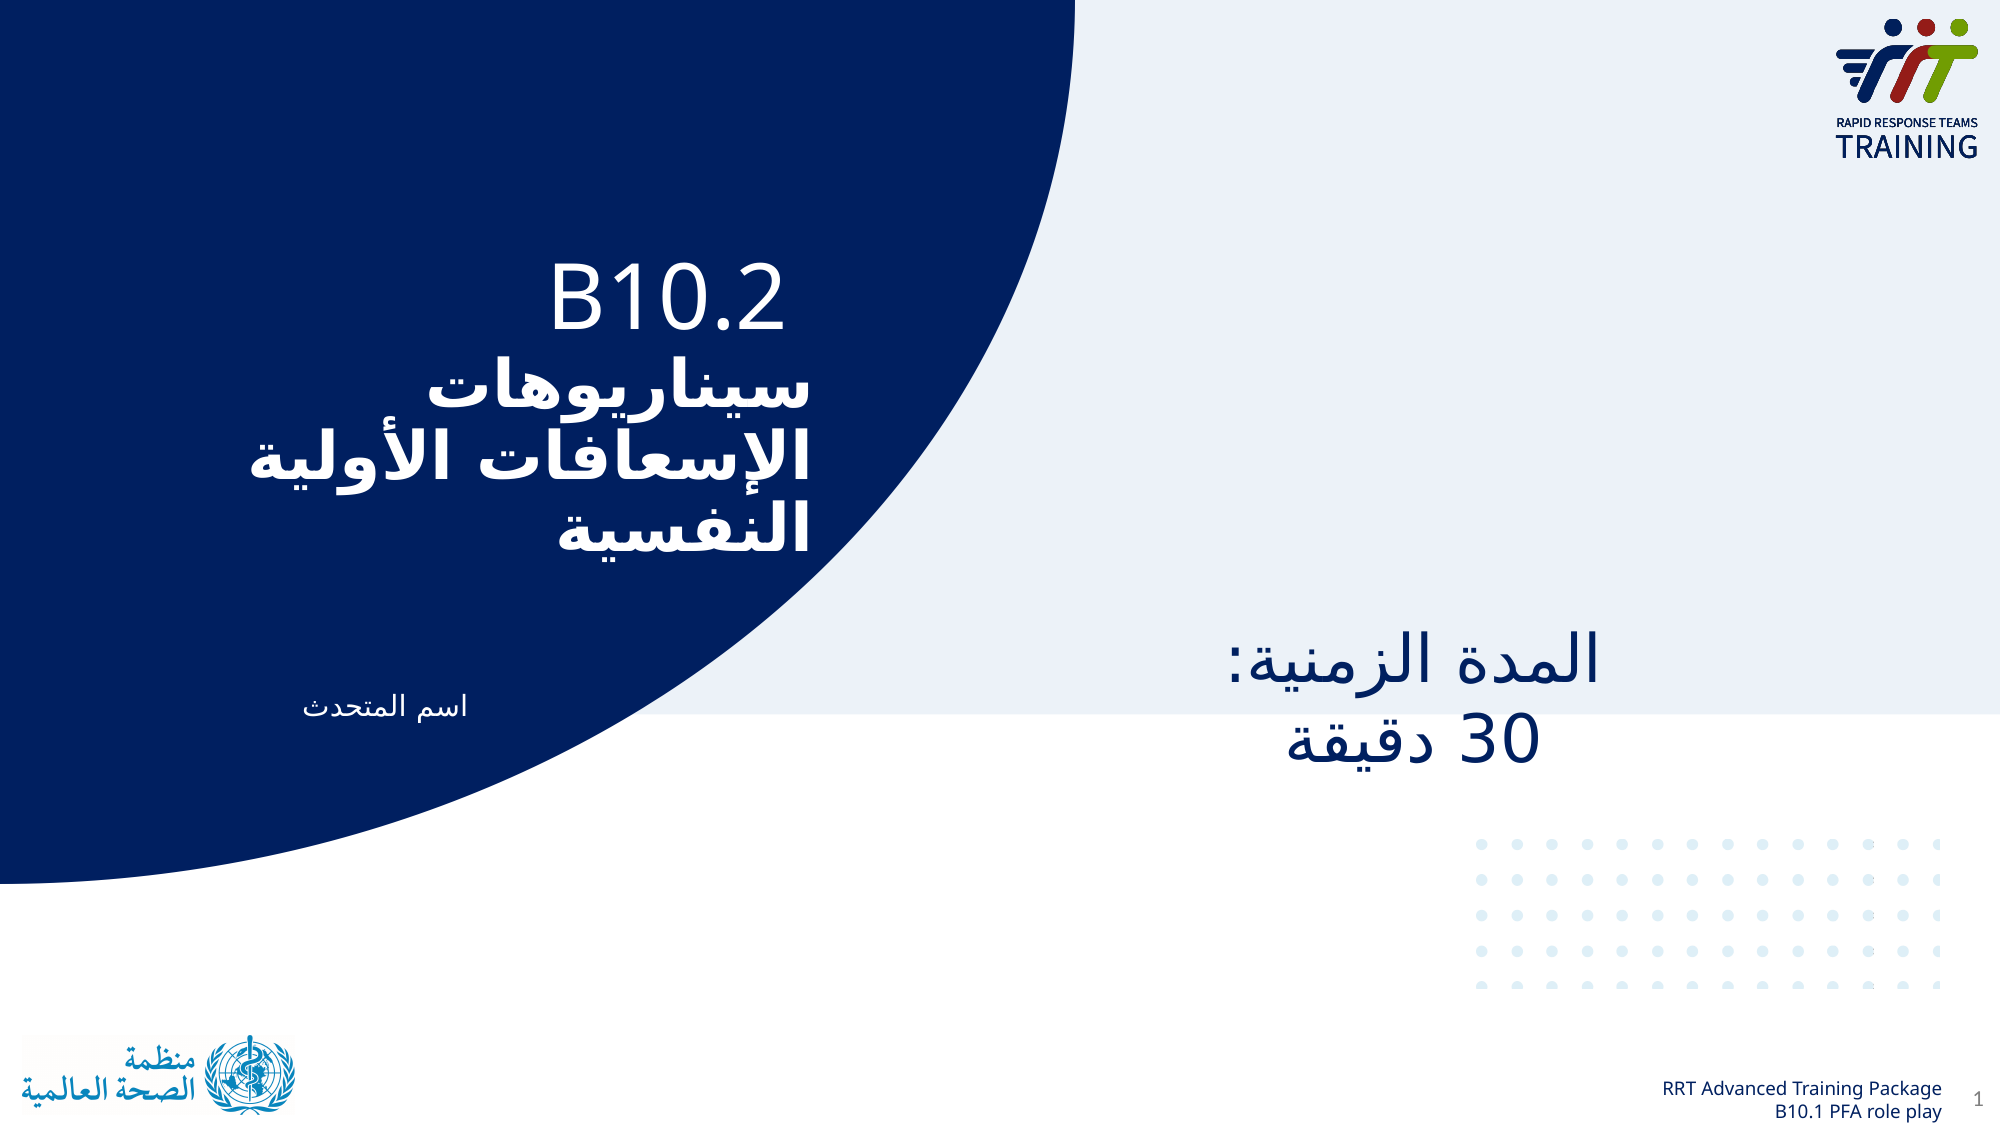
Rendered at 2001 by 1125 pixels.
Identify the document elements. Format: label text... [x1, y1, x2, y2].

title سيناريوهات الإسعافات الأولية النفسية [84, 259, 822, 657]
picture [252, 1050, 258, 1059]
text_box اسم المتحدث [93, 680, 476, 730]
picture [22, 1035, 295, 1115]
picture [1835, 19, 1978, 167]
picture [1476, 839, 1940, 989]
text_box المدة الزمنية: 30 دقيقة [1178, 608, 1650, 783]
picture [0, 0, 1075, 884]
text_box B10.2 [74, 182, 796, 419]
